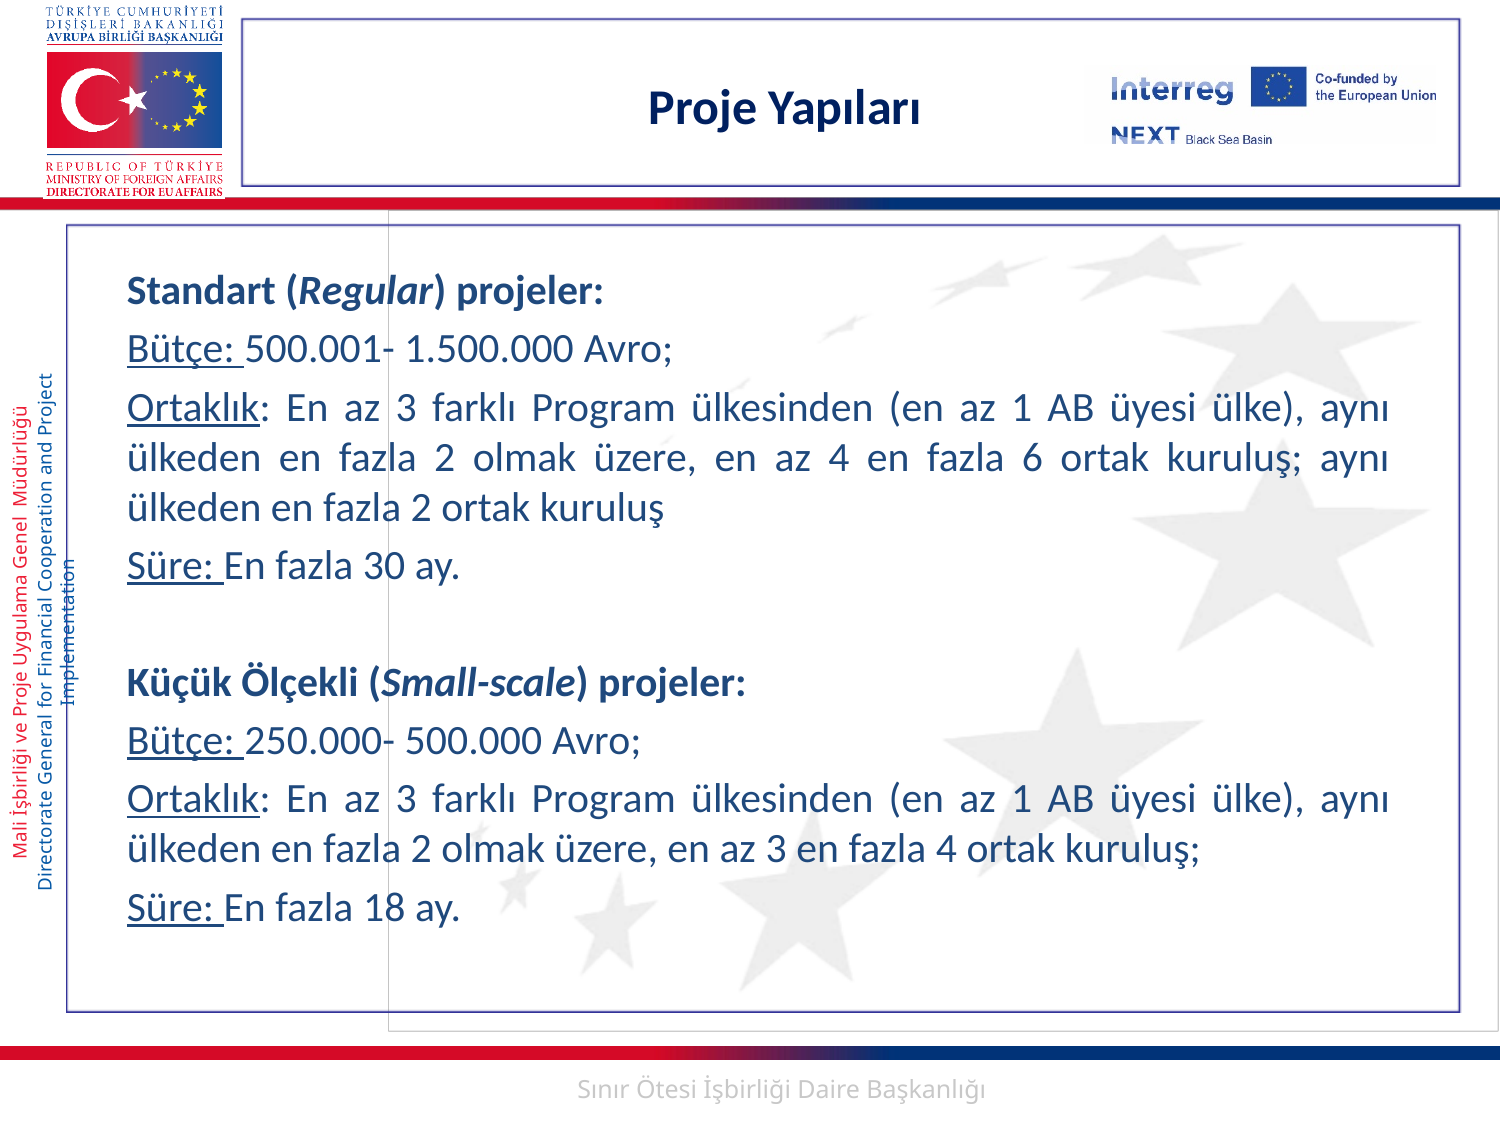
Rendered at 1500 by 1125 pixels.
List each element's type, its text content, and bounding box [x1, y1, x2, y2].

picture [66, 672, 73, 678]
picture [240, 17, 1462, 187]
footer Sınır Ötesi İşbirliği Daire Başkanlığı [537, 1070, 1034, 1108]
text_box Proje Yapıları [177, 67, 1079, 142]
picture [66, 573, 73, 579]
picture [0, 1046, 1500, 1060]
picture [0, 2, 1500, 1033]
subtitle Standart (Regular) projeler: Bütçe: 500.001- 1.500.000 Avro; Ortaklık: En az 3 farklı Program ülkesinden (en az 1 AB üyesi ülke), aynı ülkeden en fazla 2 olmak üzere, en az 4 en fazla 6 ortak kuruluş; aynı ülkeden en fazla 2 ortak kuruluş Süre: En fazla 30 ay. Küçük Ölçekli (Small-scale) projeler: Bütçe: 250.000- 500.000 Avro; Ortaklık: En az 3 farklı Program ülkesinden (en az 1 AB üyesi ülke), aynı ülkeden en fazla 2 olmak üzere, en az 3 en fazla 4 ortak kuruluş; Süre: En fazla 18 ay. [112, 255, 1406, 976]
